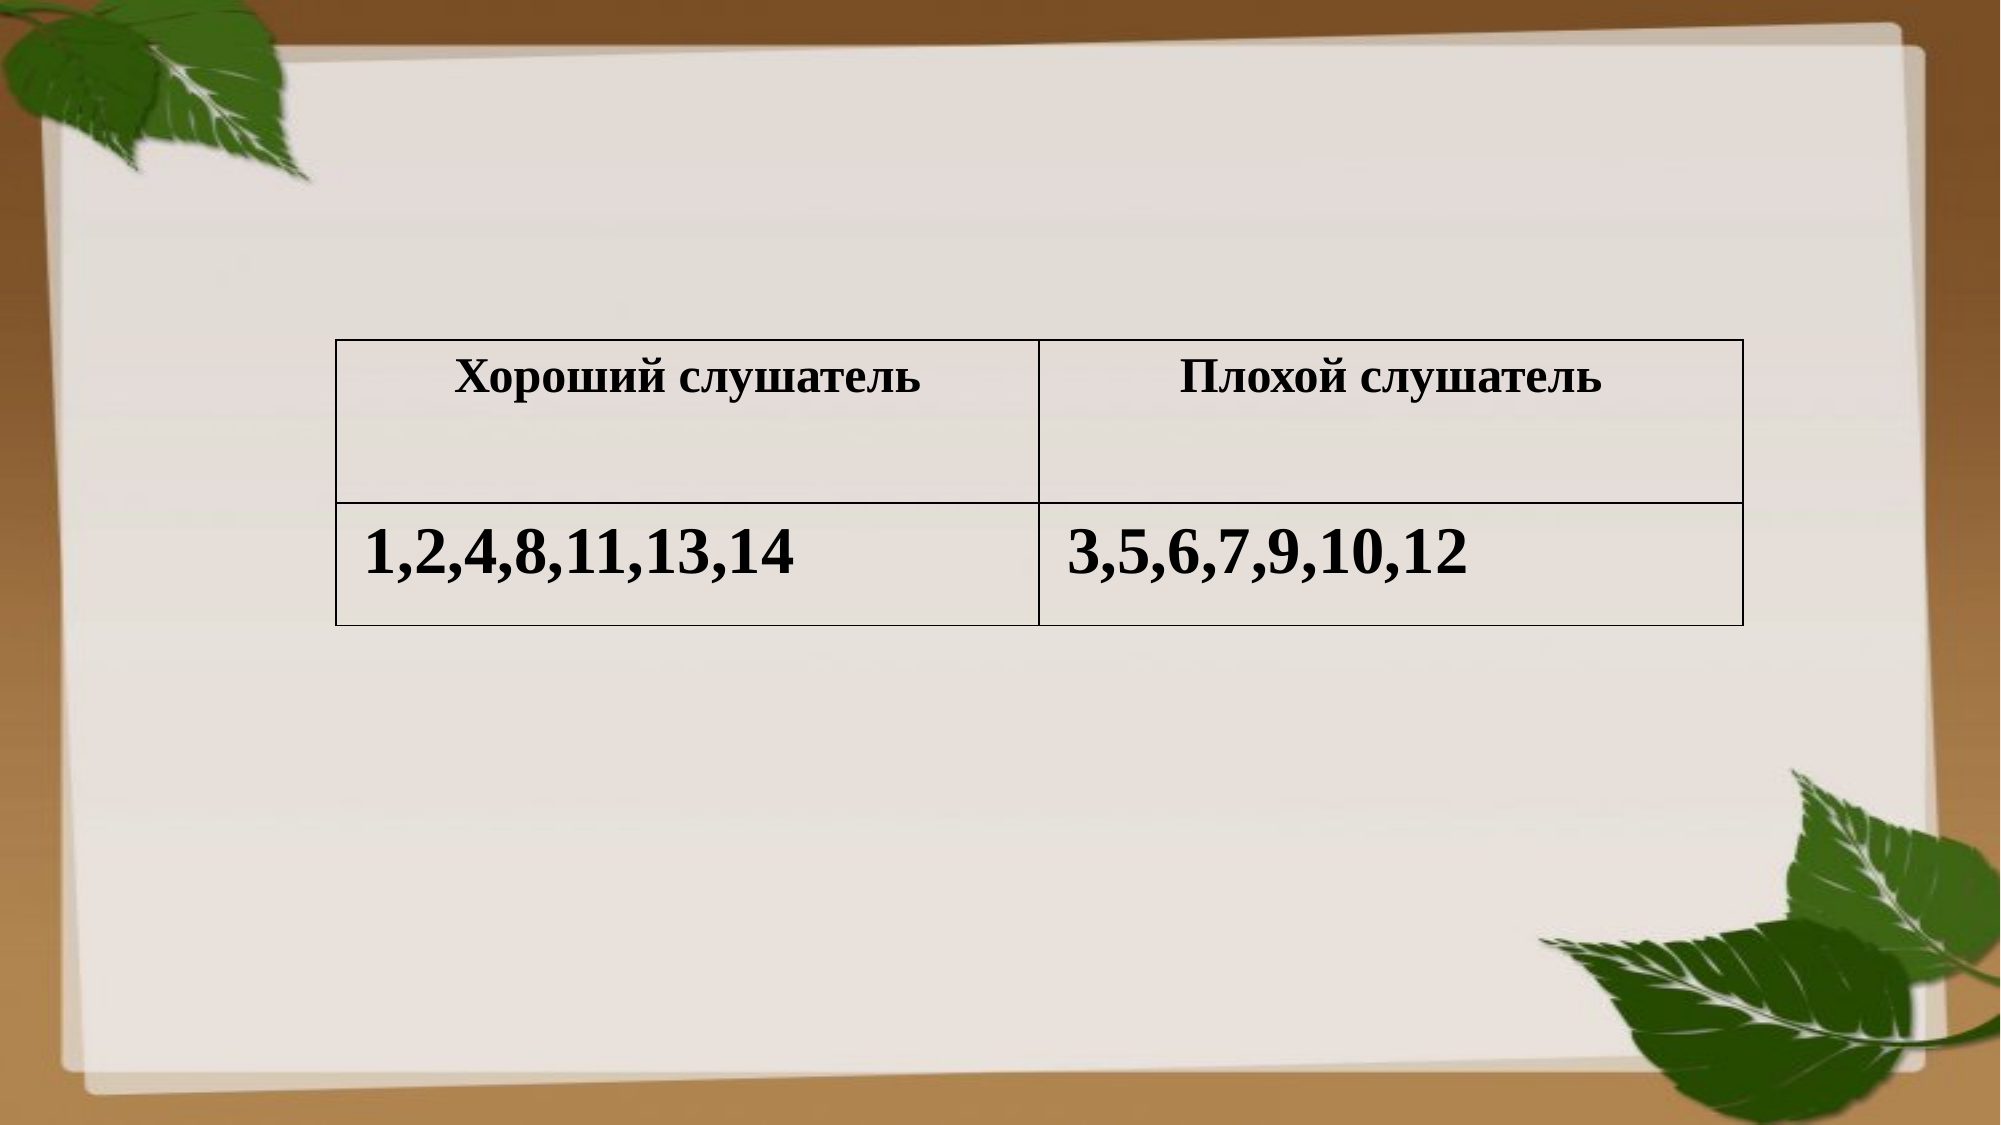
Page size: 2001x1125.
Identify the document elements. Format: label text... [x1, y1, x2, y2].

table_cell 1,2,4,8,11,13,14 [337, 504, 1038, 625]
table_header Хороший слушатель [337, 341, 1038, 502]
table_cell 3,5,6,7,9,10,12 [1040, 504, 1742, 625]
picture [0, 0, 2001, 1125]
table_header Плохой слушатель [1040, 341, 1742, 502]
